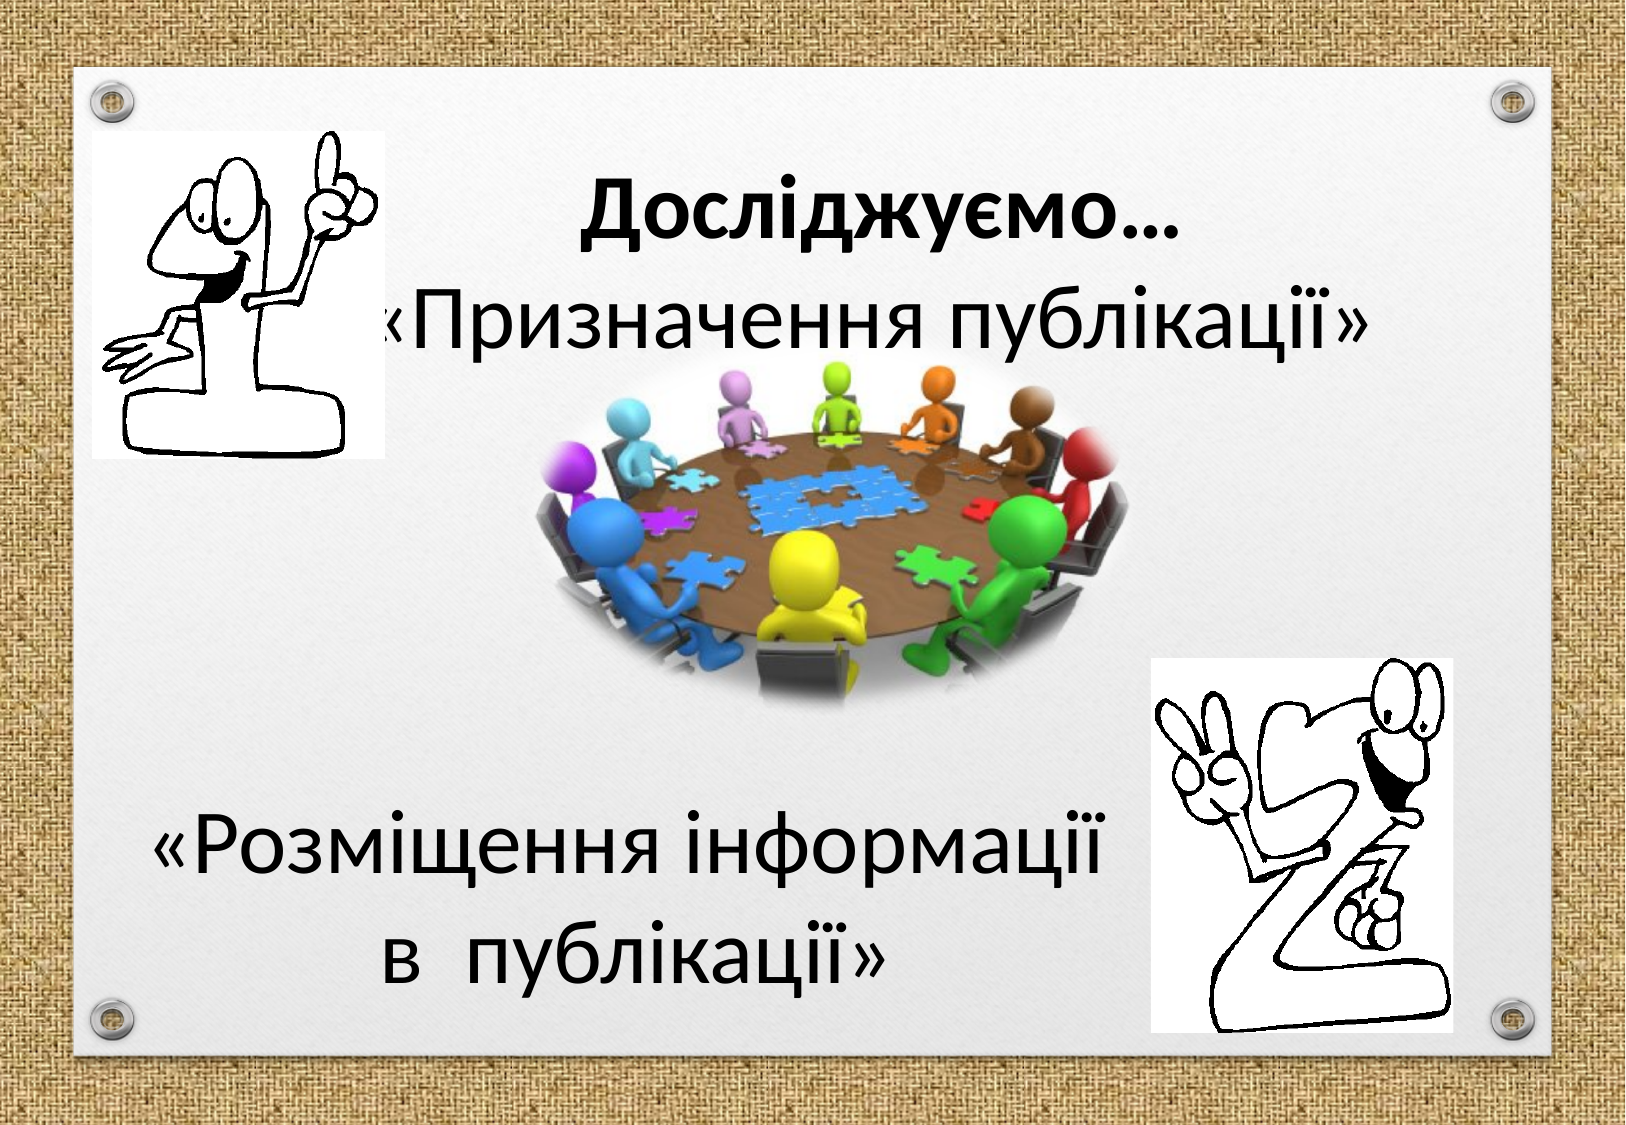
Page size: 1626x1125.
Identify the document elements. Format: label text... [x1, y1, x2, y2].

picture [0, 0, 1626, 1125]
text_box Досліджуємо… «Призначення публікації» [386, 139, 1416, 375]
text_box «Розміщення інформації в публікації» [130, 774, 1121, 1009]
